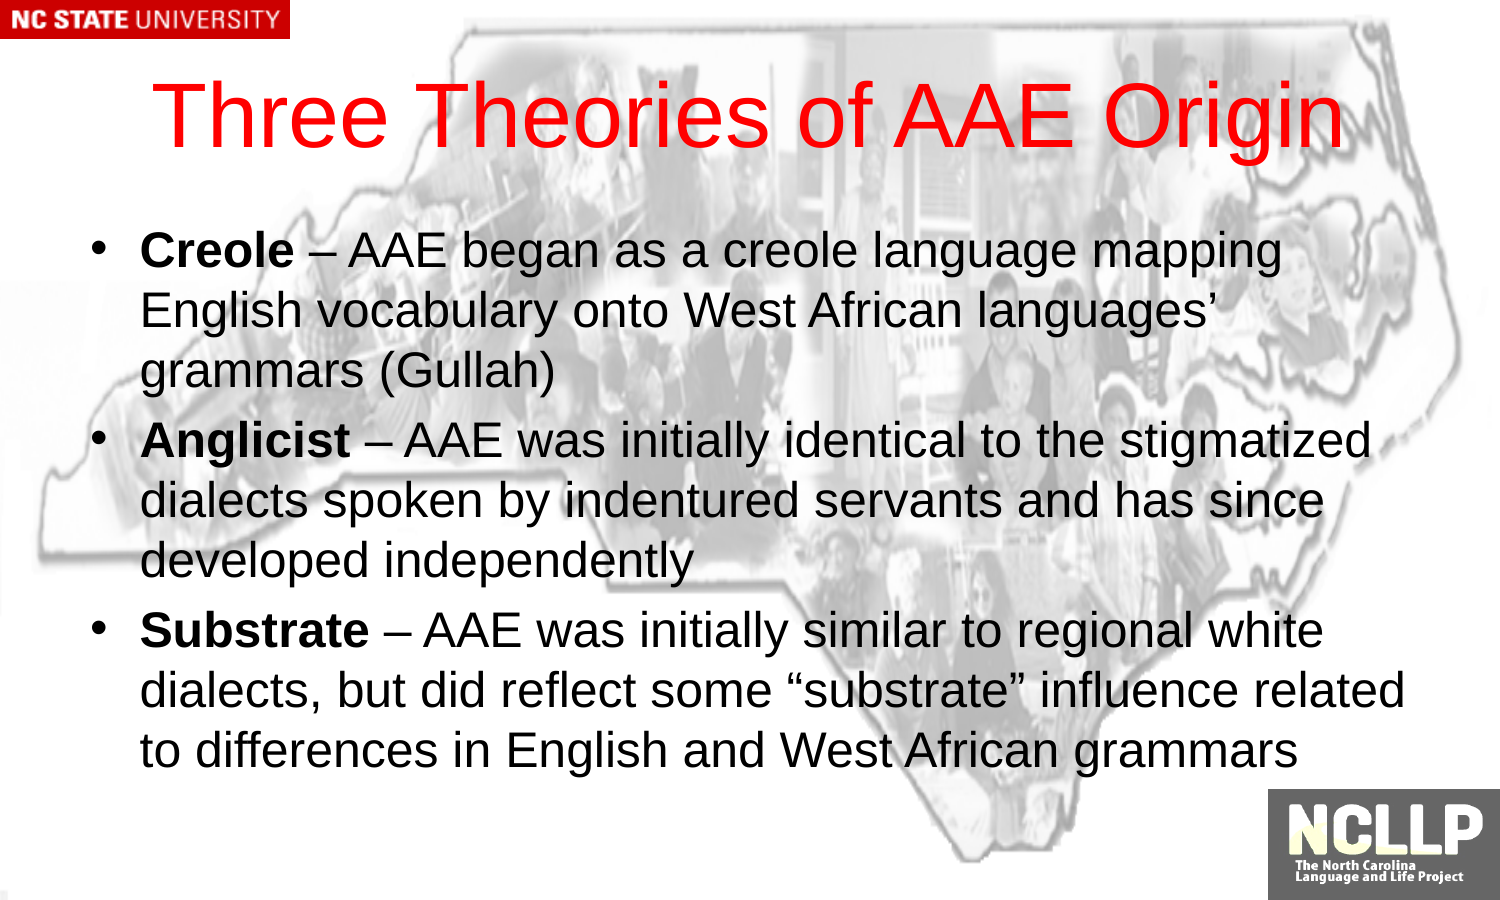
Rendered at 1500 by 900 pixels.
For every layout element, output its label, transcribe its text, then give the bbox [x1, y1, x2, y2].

title Three Theories of AAE Origin [75, 36, 1425, 186]
picture [0, 0, 290, 39]
picture [1268, 789, 1500, 900]
list Creole – AAE began as a creole language mapping English vocabulary onto West African languages’ grammars (Gullah) Anglicist – AAE was initially identical to the stigmatized dialects spoken by indentured servants and has since developed independently Substrate – AAE was initially similar to regional white dialects, but did reflect some “substrate” influence related to differences in English and West African grammars [75, 210, 1425, 804]
